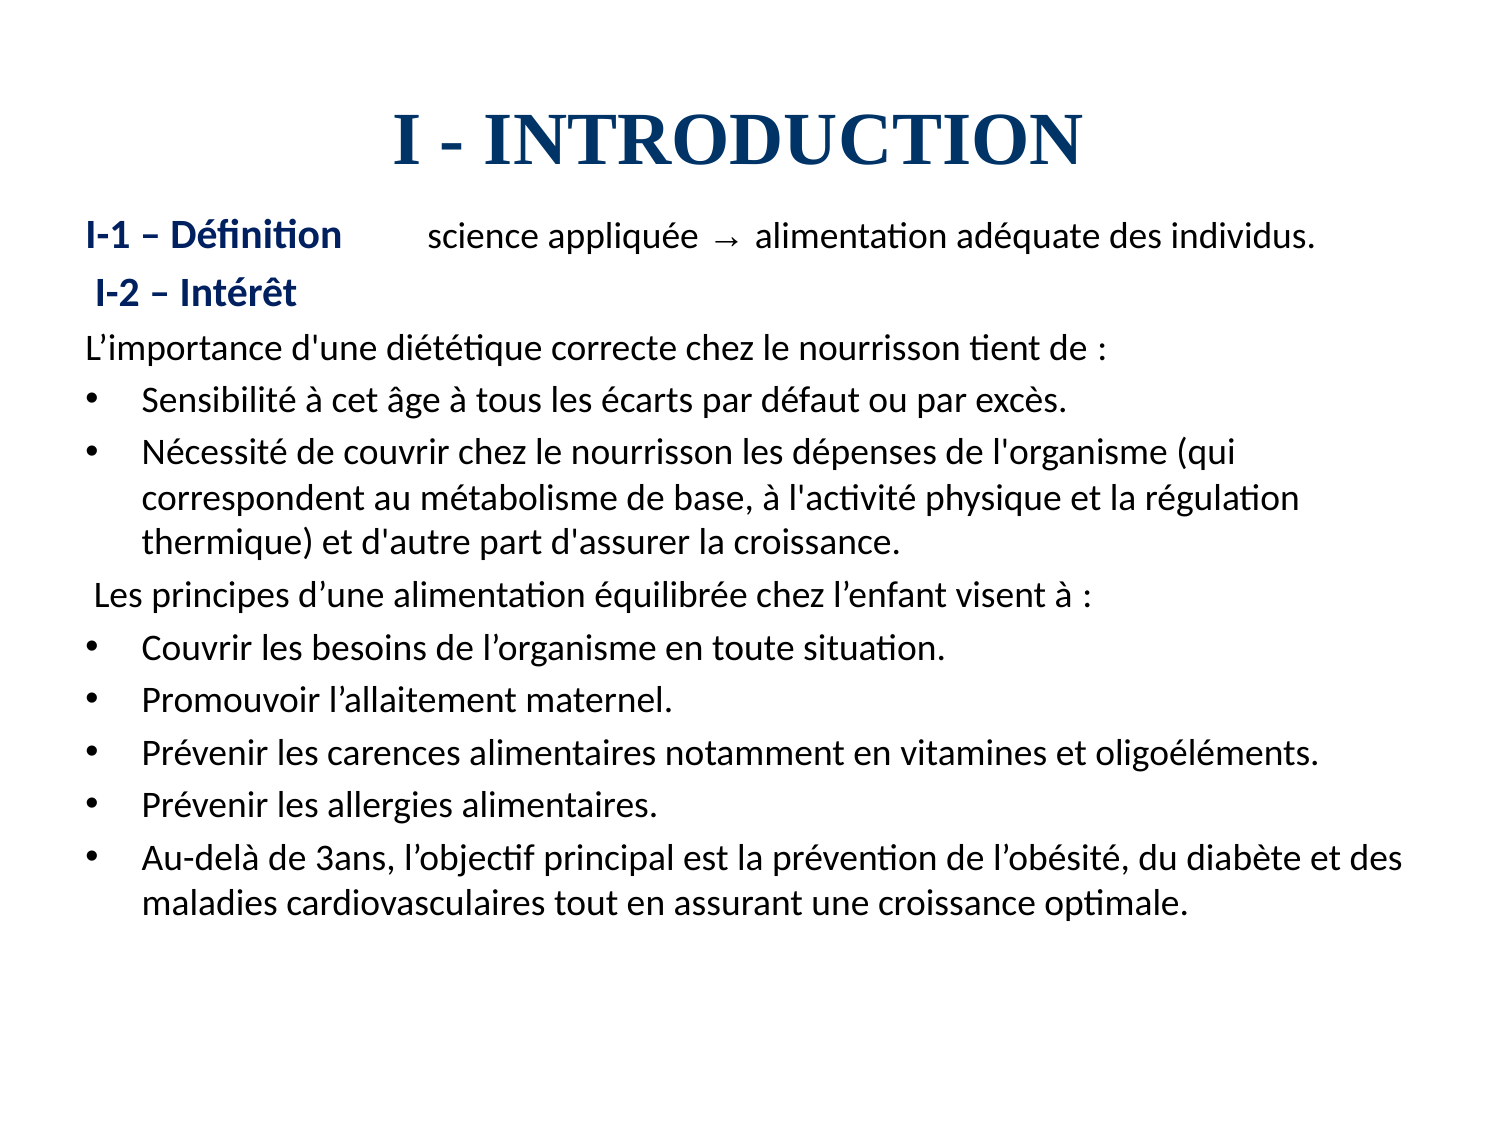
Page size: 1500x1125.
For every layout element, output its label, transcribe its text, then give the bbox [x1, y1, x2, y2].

list I-1 – Définition science appliquée → alimentation adéquate des individus. I-2 – Intérêt L’importance d'une diététique correcte chez le nourrisson tient de : Sensibilité à cet âge à tous les écarts par défaut ou par excès. Nécessité de couvrir chez le nourrisson les dépenses de l'organisme (qui correspondent au métabolisme de base, à l'activité physique et la régulation thermique) et d'autre part d'assurer la croissance. Les principes d’une alimentation équilibrée chez l’enfant visent à : Couvrir les besoins de l’organisme en toute situation. Promouvoir l’allaitement maternel. Prévenir les carences alimentaires notamment en vitamines et oligoéléments. Prévenir les allergies alimentaires. Au-delà de 3ans, l’objectif principal est la prévention de l’obésité, du diabète et des maladies cardiovasculaires tout en assurant une croissance optimale. [70, 198, 1421, 982]
title I ‑ INTRODUCTION [81, 34, 1433, 190]
